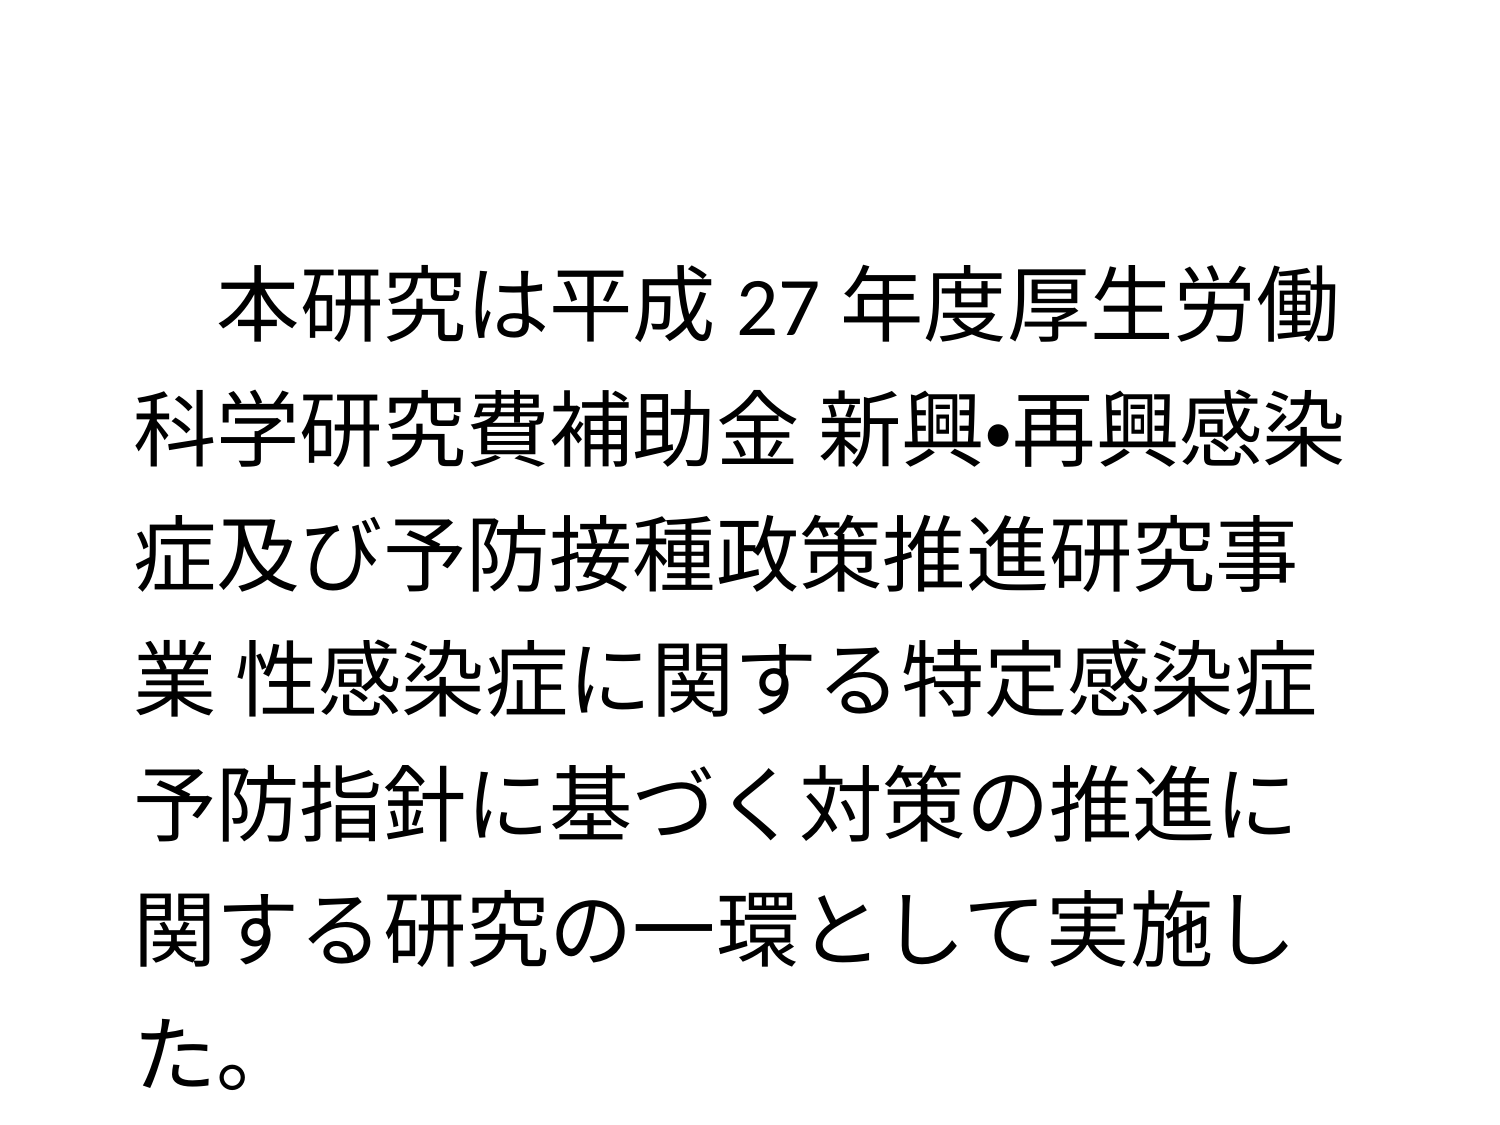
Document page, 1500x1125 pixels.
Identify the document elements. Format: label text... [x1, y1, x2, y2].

text_box 本研究は平成27年度厚生労働科学研究費補助金 新興・再興感染症及び予防接種政策推進研究事業 性感染症に関する特定感染症予防指針に基づく対策の推進に関する研究の一環として実施した。 [118, 219, 1395, 1110]
